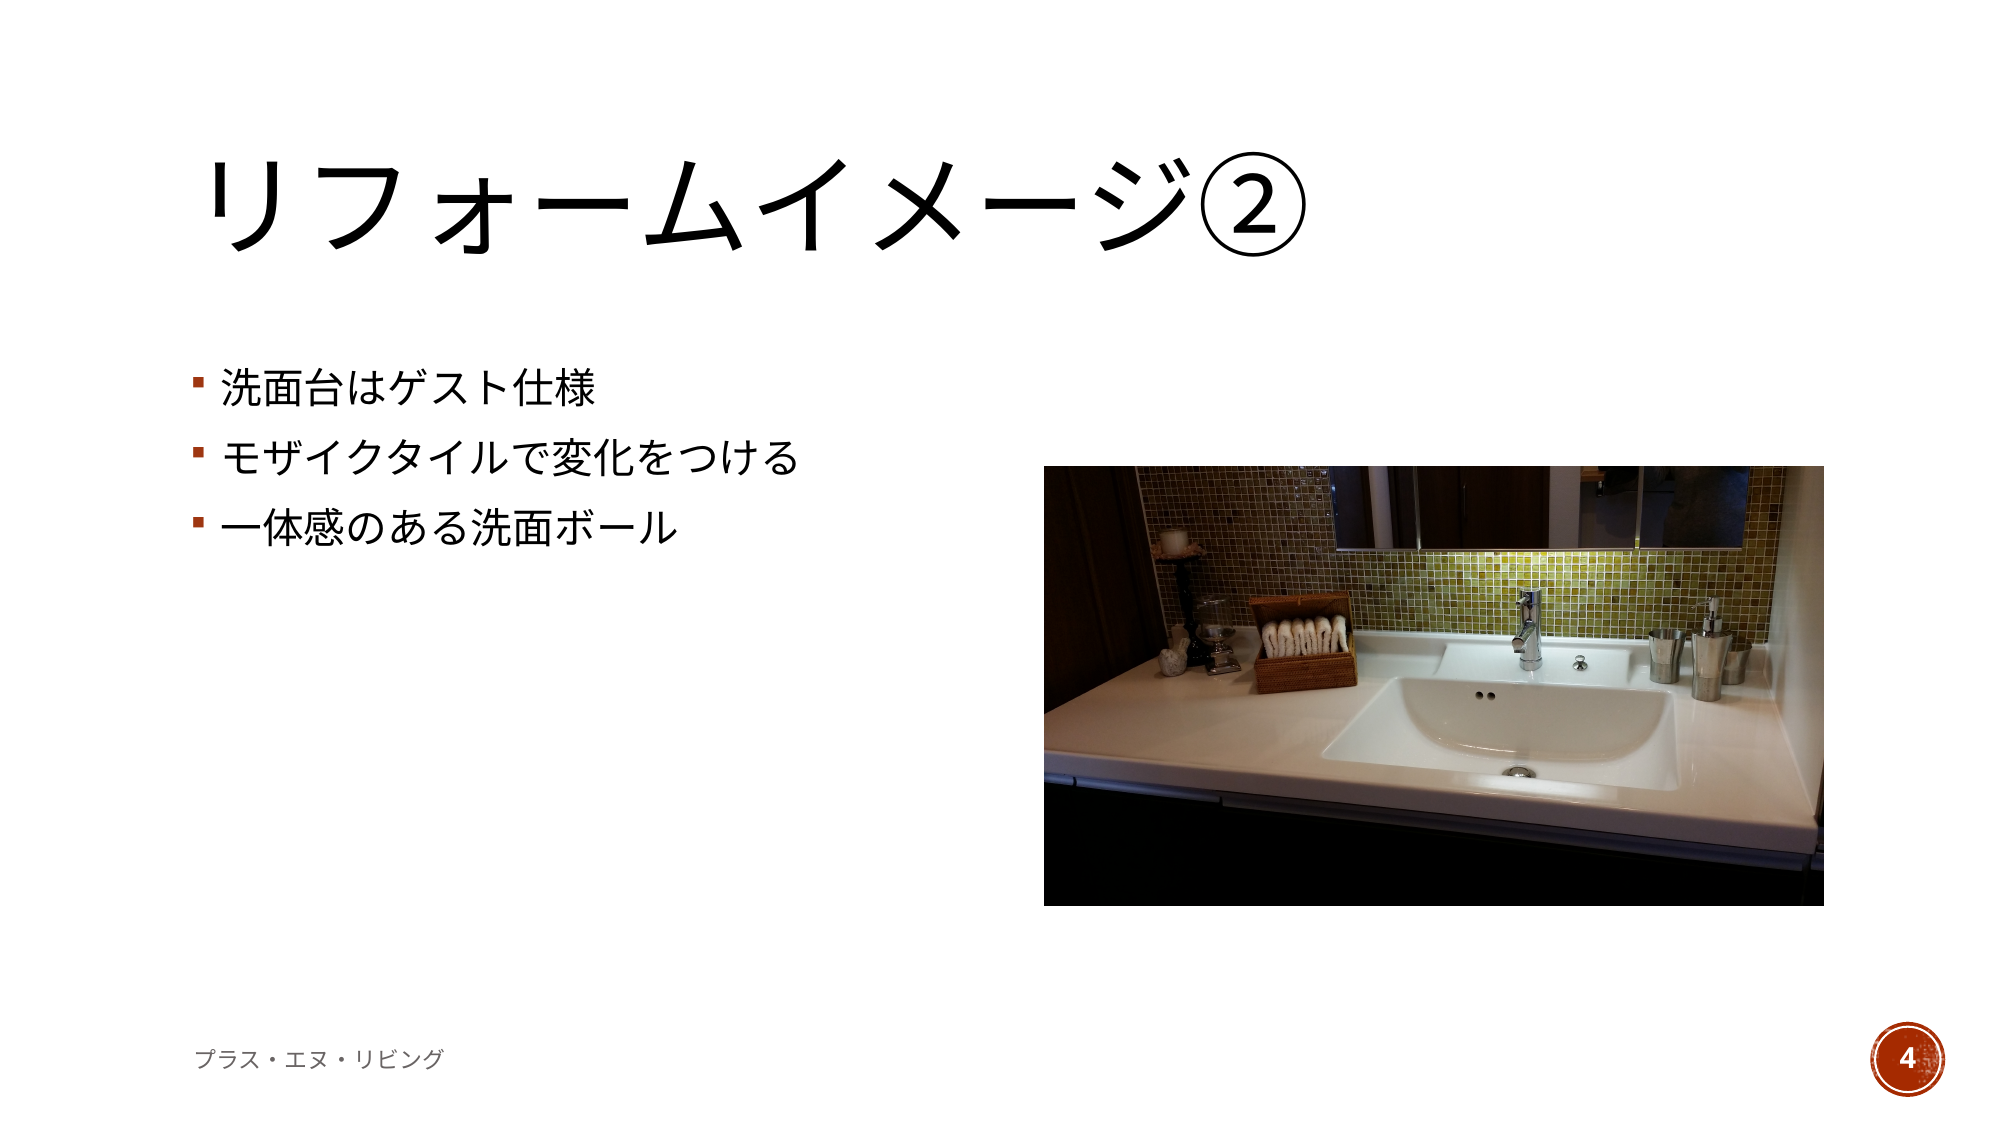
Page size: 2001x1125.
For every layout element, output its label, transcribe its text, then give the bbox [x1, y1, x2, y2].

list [1047, 470, 1823, 904]
title リフォームイメージ② [175, 79, 1826, 344]
footer プラス・エヌ・リビング [178, 1028, 1217, 1089]
list 洗面台はゲスト仕様 モザイクタイルで変化をつける 一体感のある洗面ボール [175, 360, 956, 1013]
slide_number 4 [1855, 1028, 1961, 1089]
